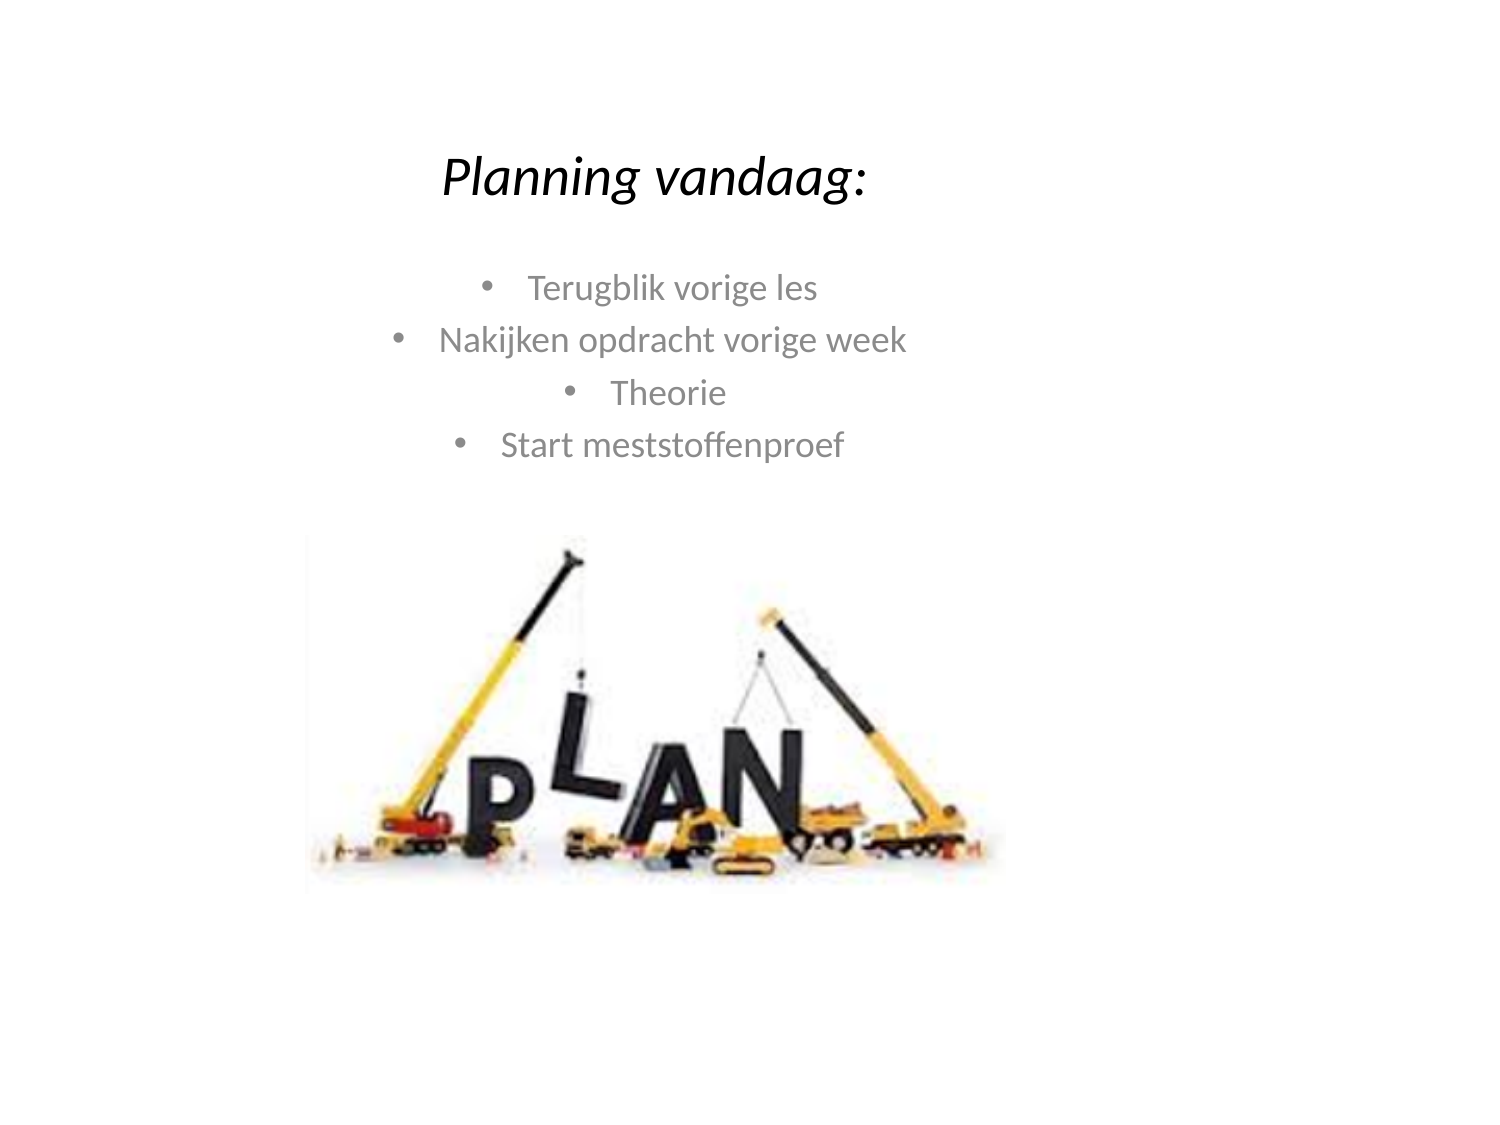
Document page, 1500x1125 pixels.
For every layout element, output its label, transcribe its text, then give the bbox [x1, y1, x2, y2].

title Planning vandaag: [112, 101, 1199, 244]
picture [304, 535, 1006, 894]
subtitle Terugblik vorige les Nakijken opdracht vorige week Theorie Start meststoffenproef [64, 255, 1235, 882]
